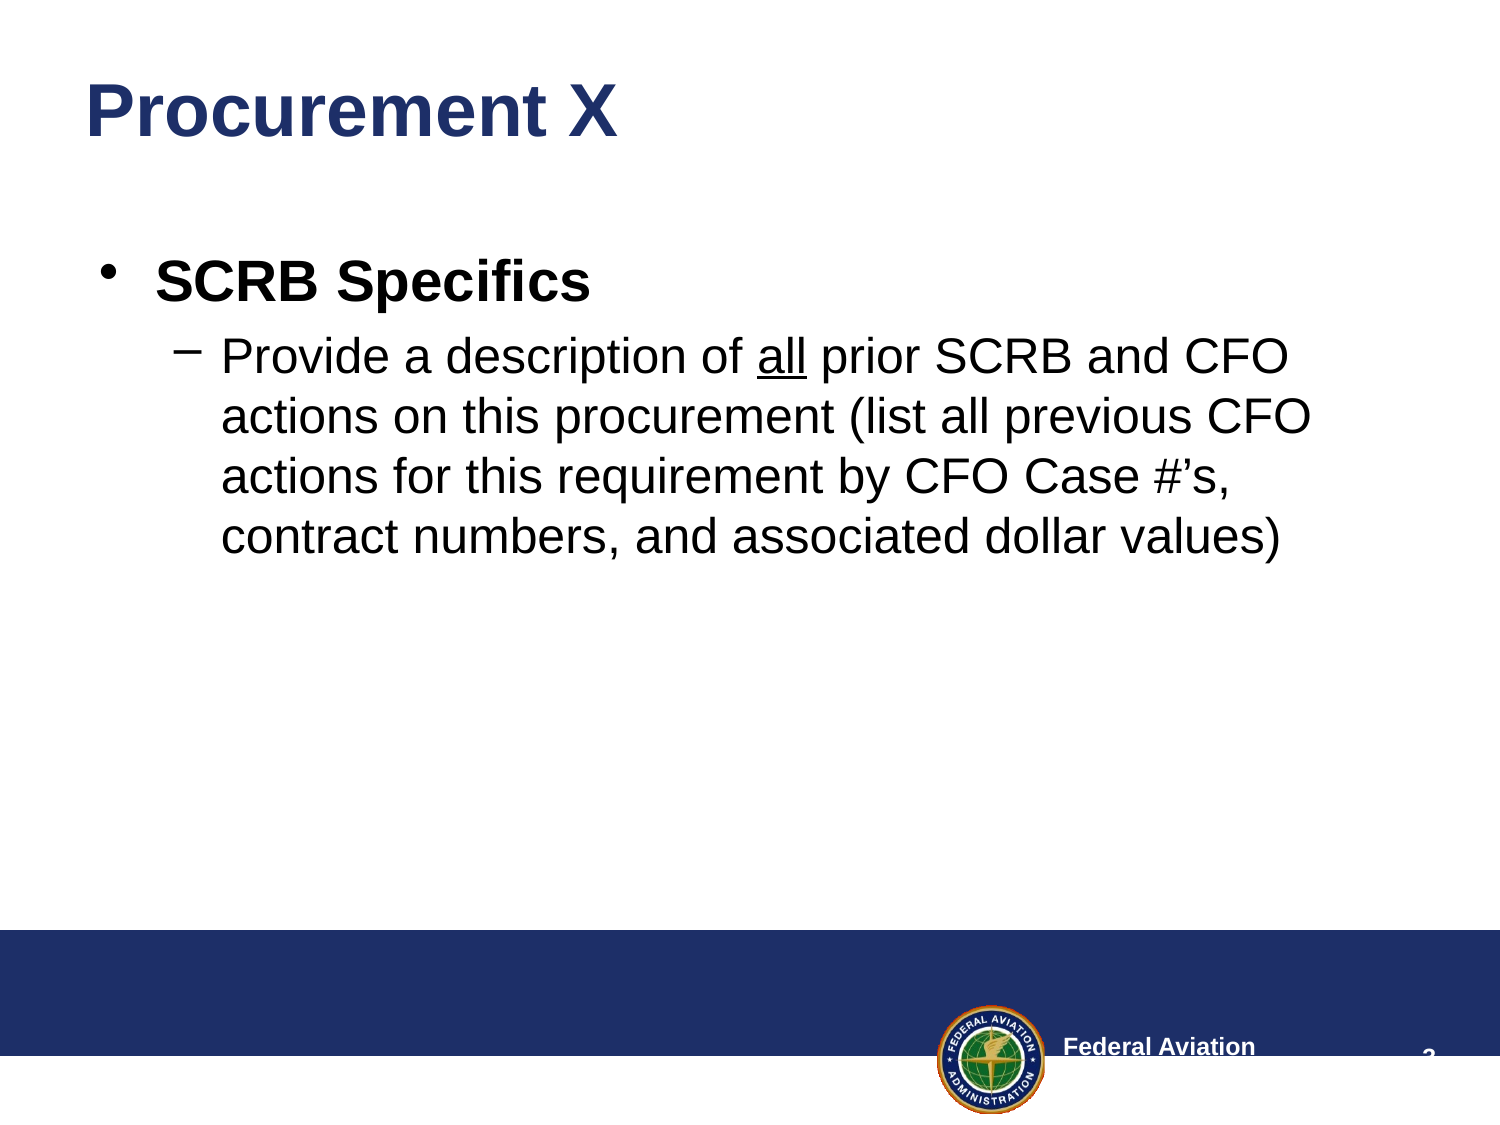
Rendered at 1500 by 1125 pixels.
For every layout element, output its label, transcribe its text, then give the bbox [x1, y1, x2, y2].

picture [936, 1004, 1045, 1114]
title Procurement X [70, 56, 1461, 157]
list SCRB Specifics Provide a description of all prior SCRB and CFO actions on this procurement (list all previous CFO actions for this requirement by CFO Case #’s, contract numbers, and associated dollar values) [83, 235, 1405, 956]
